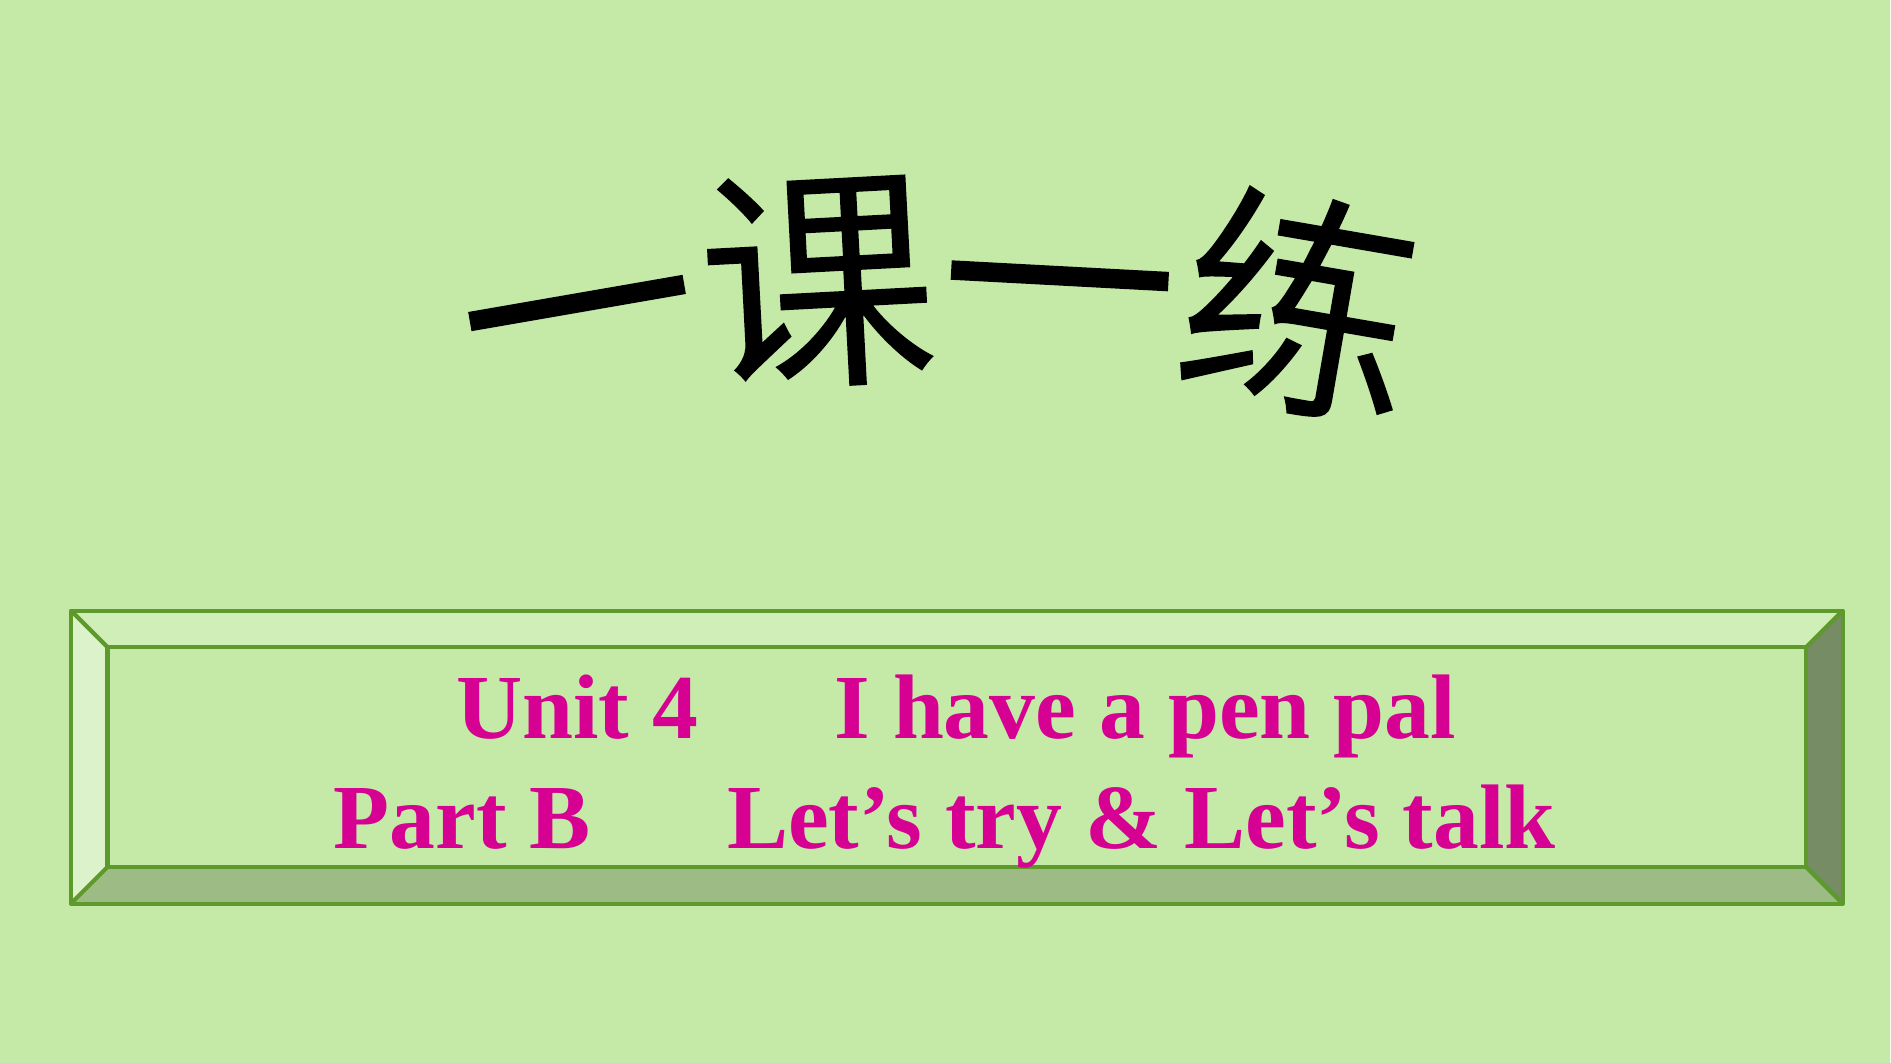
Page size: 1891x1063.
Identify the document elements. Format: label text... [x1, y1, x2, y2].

text_box Unit 4 I have a pen pal Part B Let’s try & Let’s talk [69, 609, 1845, 906]
